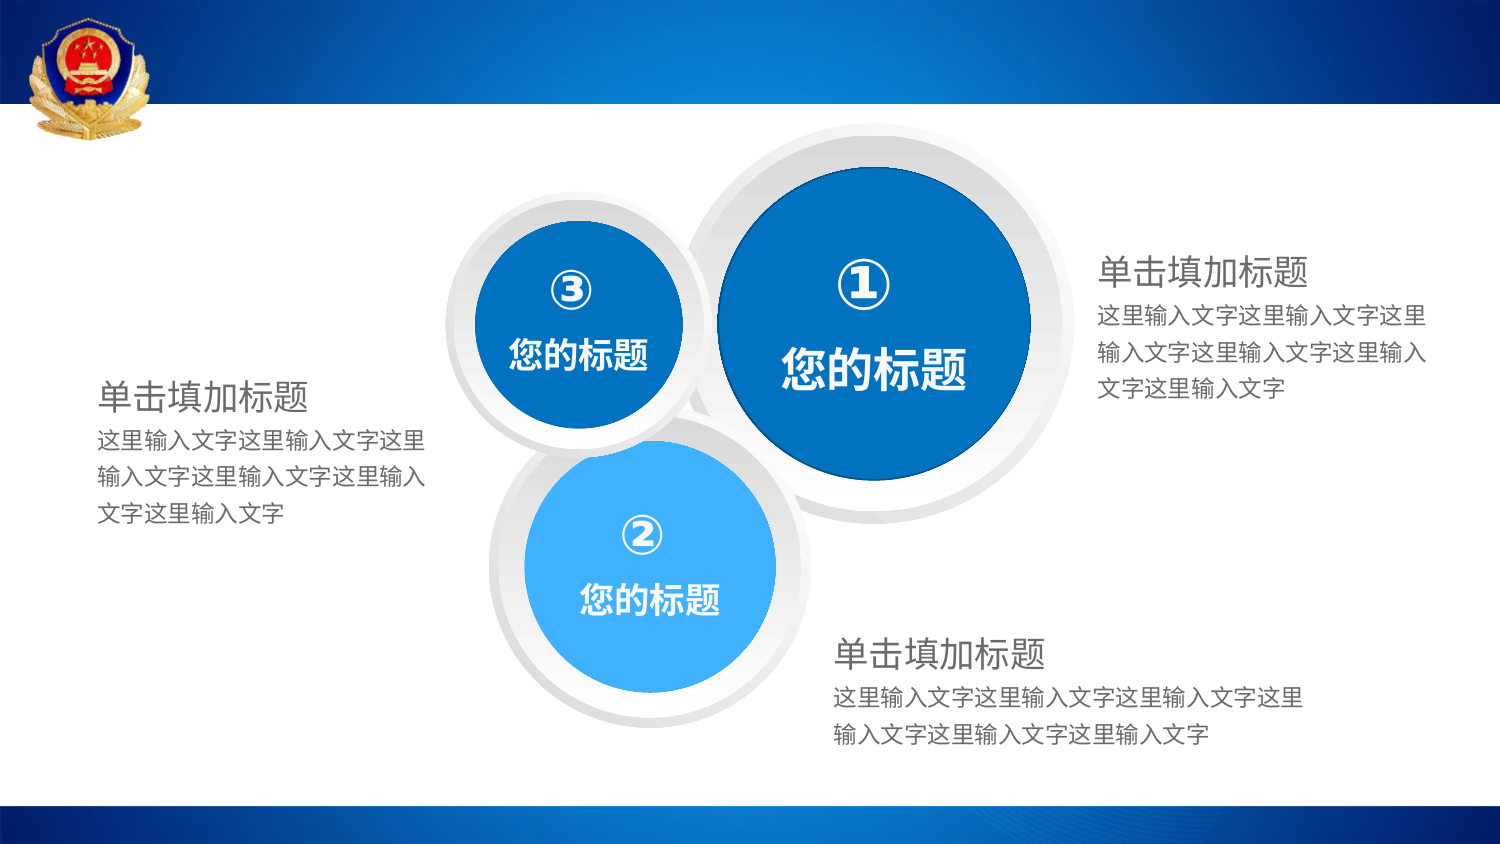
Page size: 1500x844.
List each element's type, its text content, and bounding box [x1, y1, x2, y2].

text_box 单击填加标题 这里输入文字这里输入文字这里输入文字这里输入文字这里输入文字这里输入文字 [83, 355, 462, 593]
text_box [439, 191, 719, 458]
picture [0, 0, 1500, 141]
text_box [481, 405, 819, 728]
text_box 单击填加标题 这里输入文字这里输入文字这里输入文字这里输入文字这里输入文字这里输入文字 [819, 612, 1339, 813]
text_box 单击填加标题 这里输入文字这里输入文字这里输入文字这里输入文字这里输入文字这里输入文字 [1088, 230, 1461, 468]
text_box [664, 123, 1084, 524]
picture [0, 807, 1500, 844]
